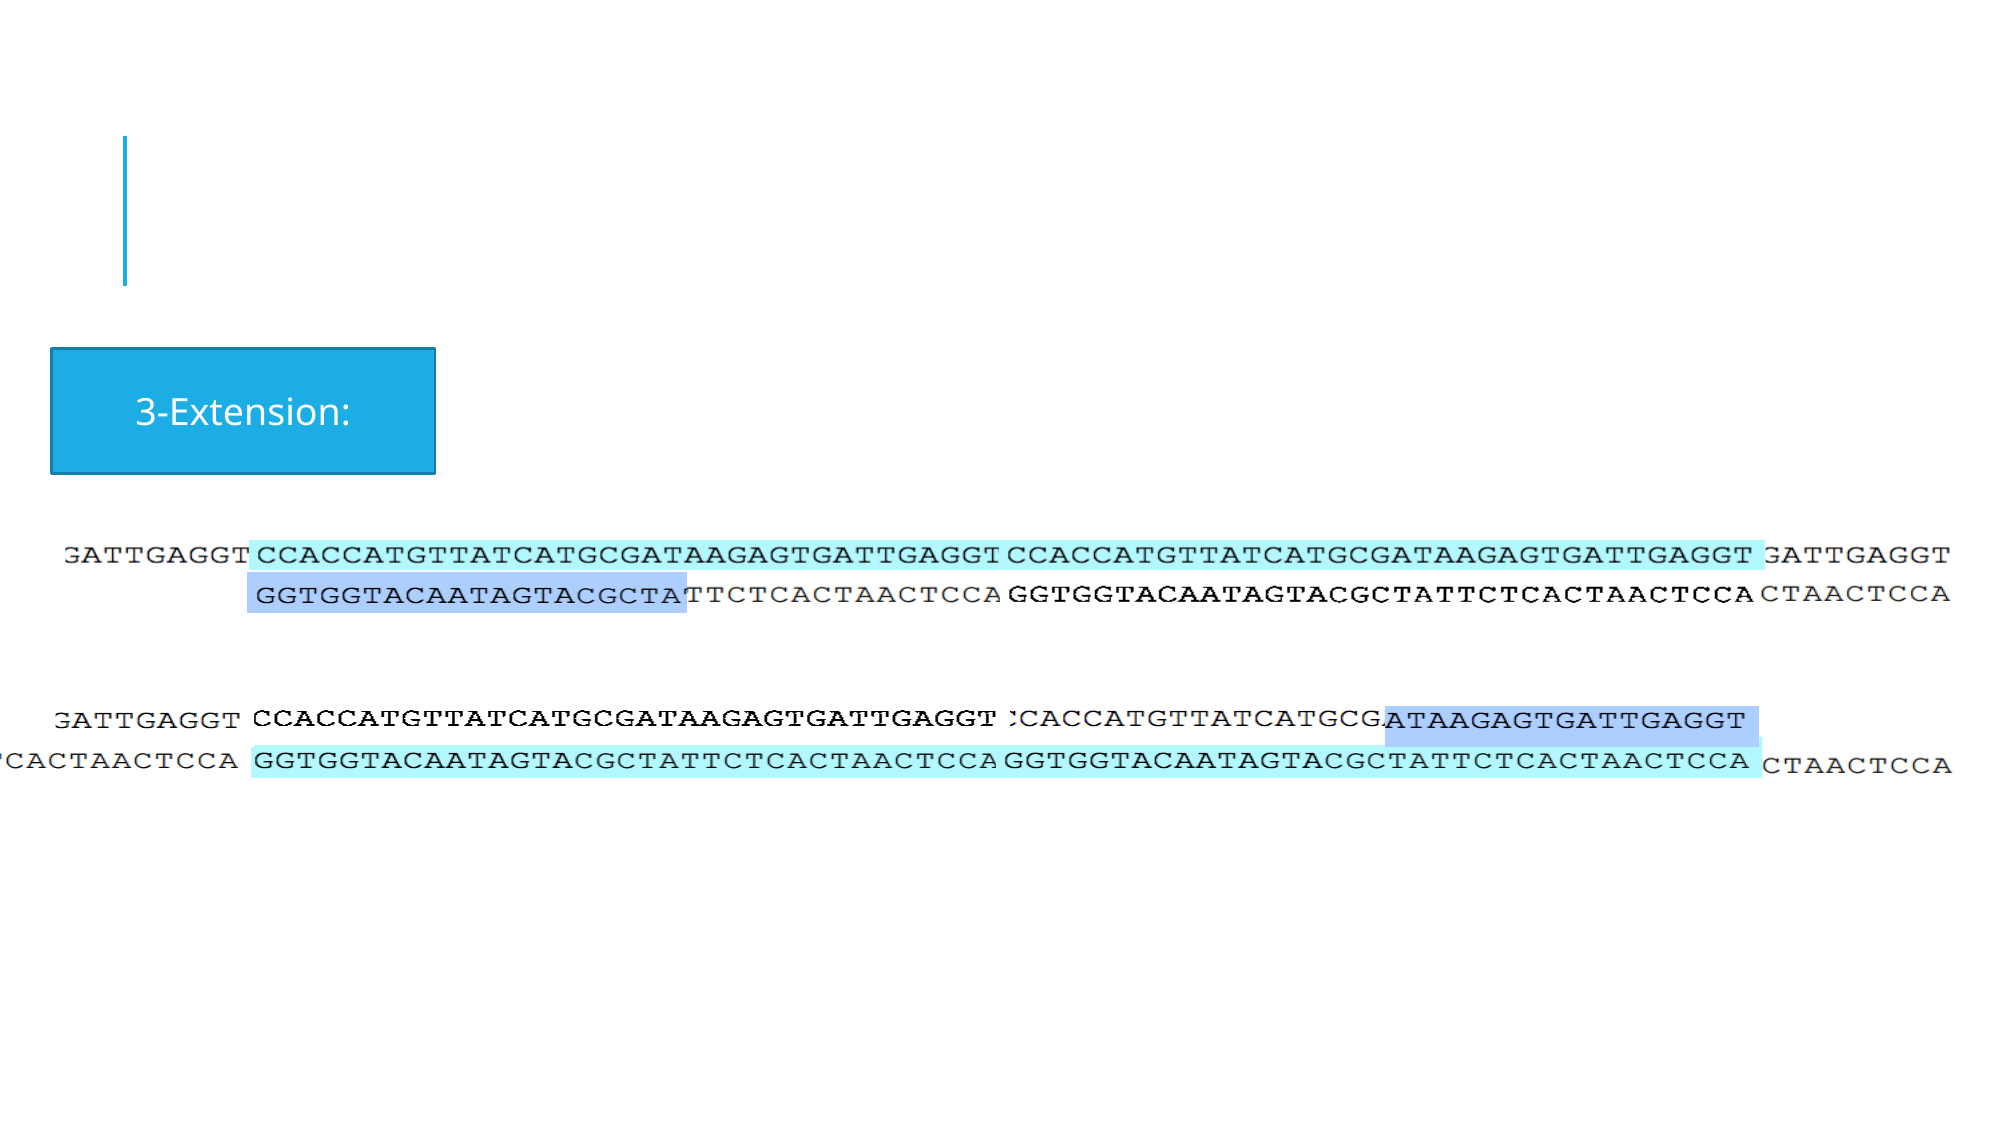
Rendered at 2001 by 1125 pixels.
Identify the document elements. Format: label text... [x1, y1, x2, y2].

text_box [55, 703, 1381, 747]
picture [1466, 741, 1966, 783]
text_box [257, 752, 1763, 779]
picture [0, 737, 252, 779]
picture [1384, 705, 1760, 747]
text_box 3-Extension: [50, 347, 436, 475]
picture [246, 572, 688, 614]
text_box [690, 570, 1964, 612]
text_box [65, 540, 1965, 581]
